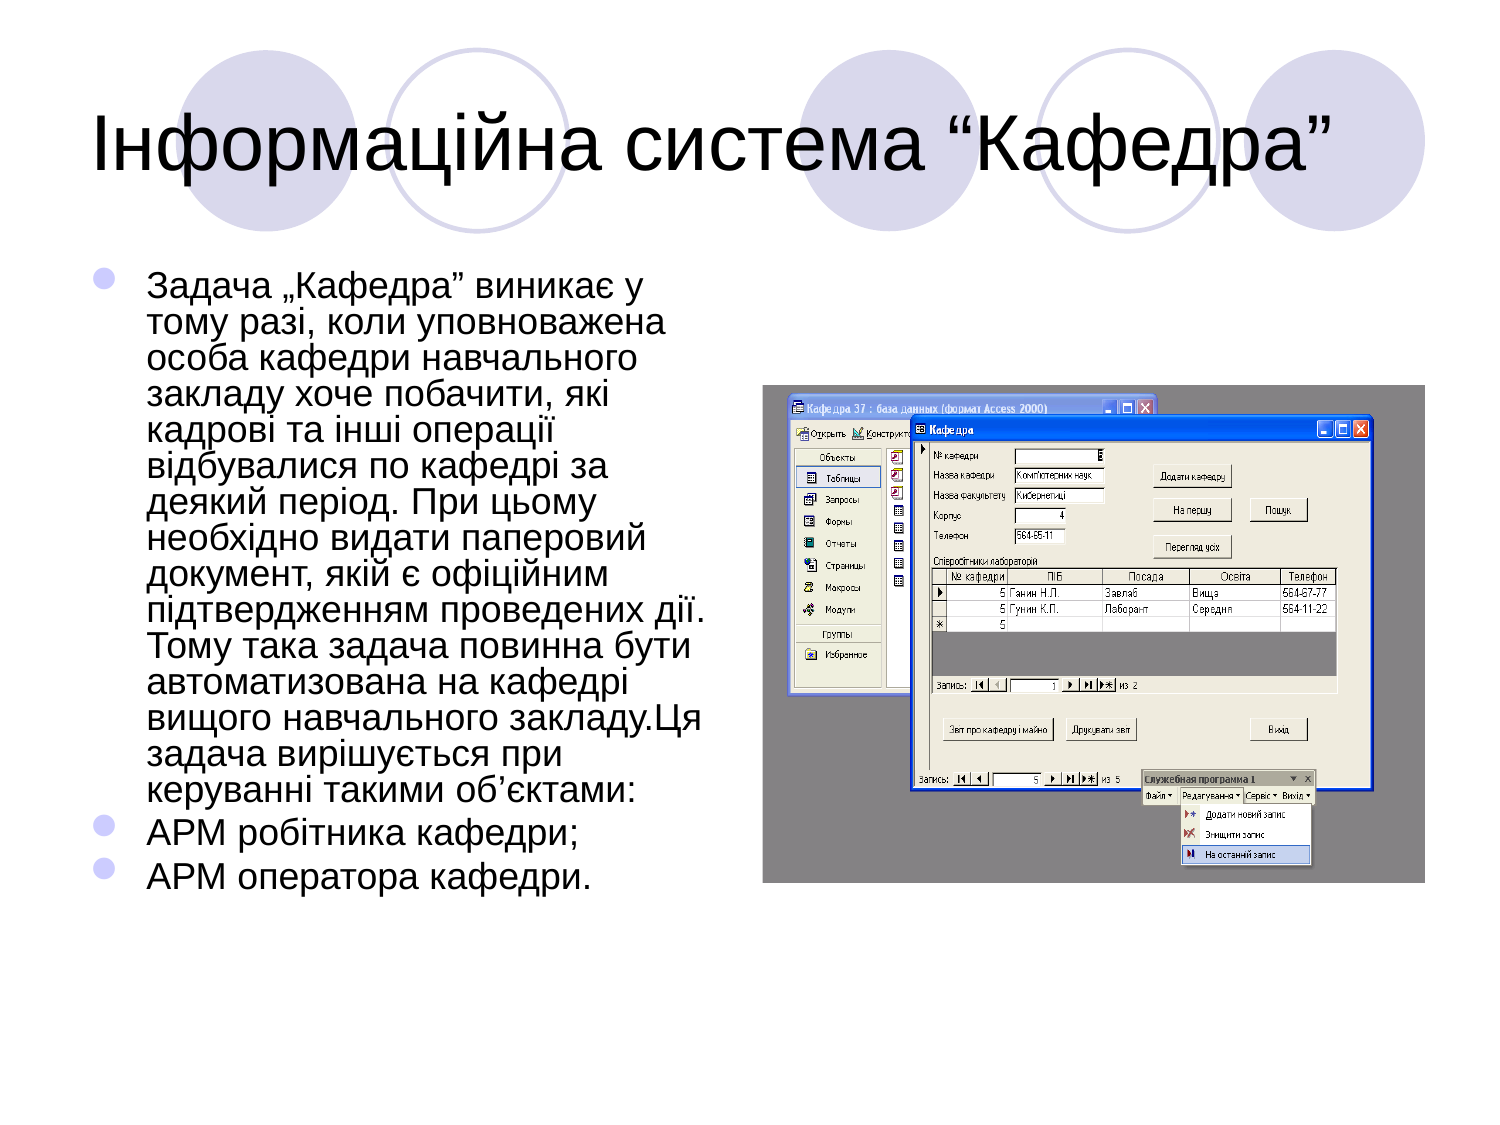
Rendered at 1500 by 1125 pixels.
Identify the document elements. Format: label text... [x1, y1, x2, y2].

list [762, 385, 1426, 883]
title Інформаційна система “Кафедра” [74, 44, 1426, 233]
list Задача „Кафедра” виникає у тому разі, коли уповноважена особа кафедри навчального закладу хоче побачити, які кадрові та інші операції відбувалися по кафедрі за деякий період. При цьому необхідно видати паперовий документ, якій є офіційним підтвердженням проведених дії. Тому така задача повинна бути автоматизована на кафедрі вищого навчального закладу.Ця задача вирішується при керуванні такими об’єктами: АРМ робітника кафедри; АРМ оператора кафедри. [74, 262, 738, 1006]
